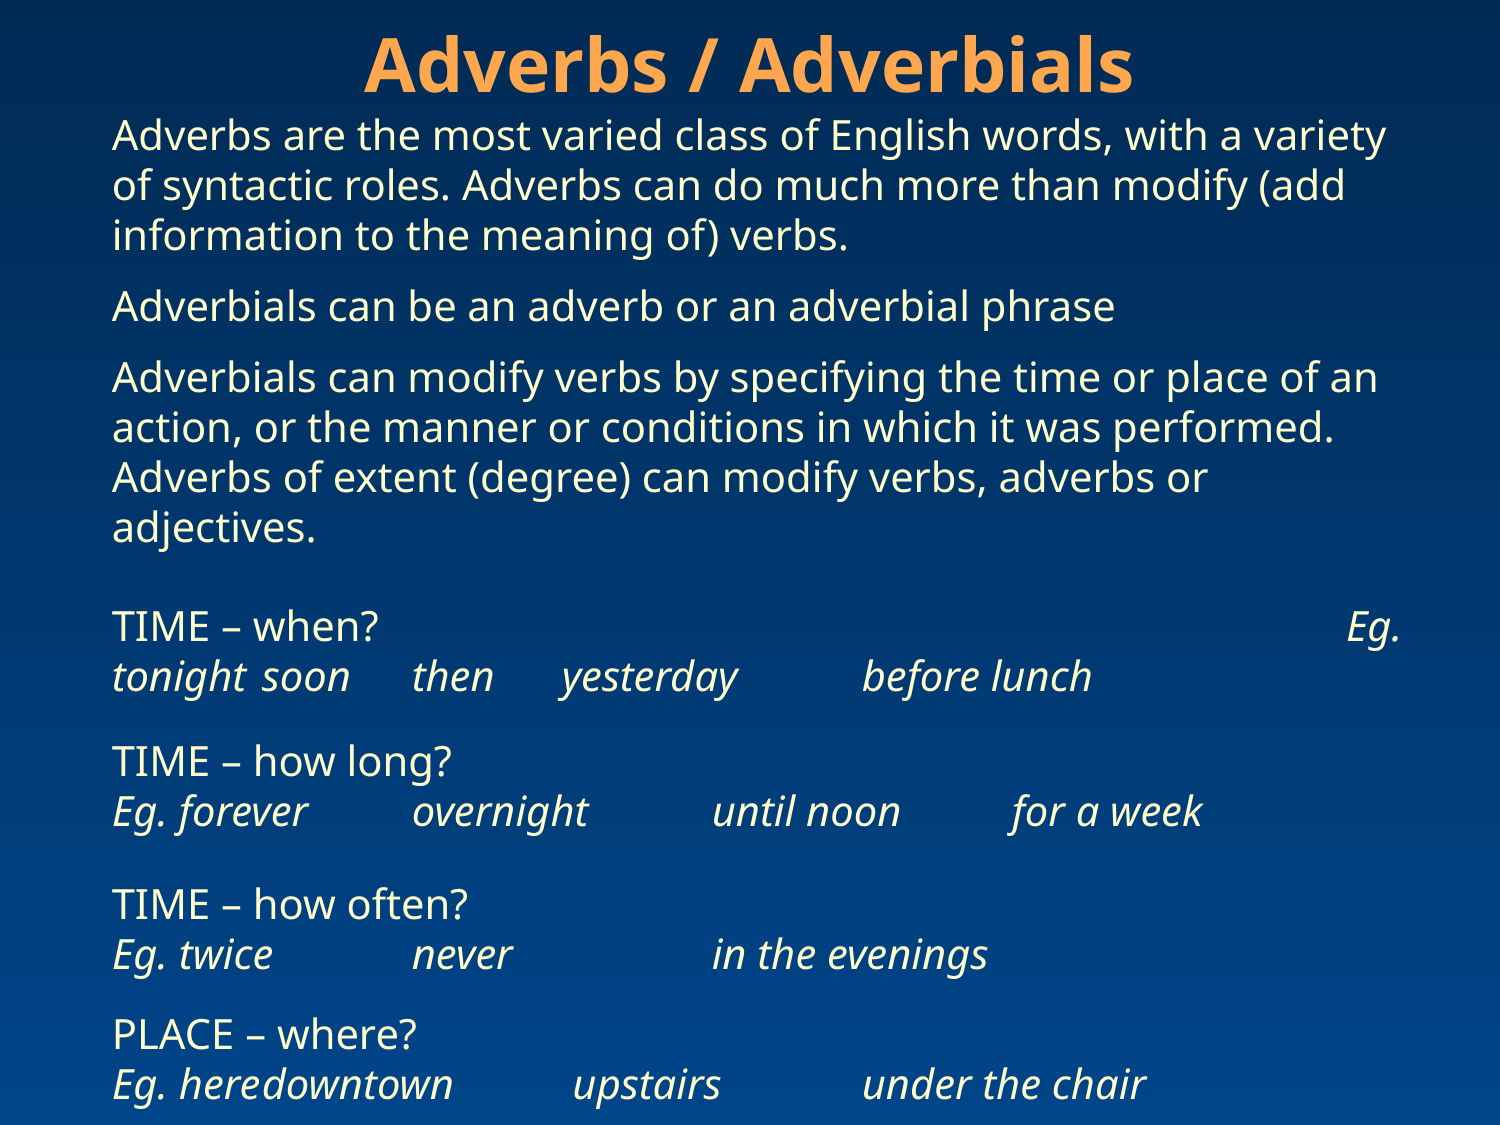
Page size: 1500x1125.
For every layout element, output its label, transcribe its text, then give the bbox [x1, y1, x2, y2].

text_box Adverbs / Adverbials [183, 0, 1317, 101]
text_box Adverbs are the most varied class of English words, with a variety of syntactic roles. Adverbs can do much more than modify (add information to the meaning of) verbs. Adverbials can be an adverb or an adverbial phrase Adverbials can modify verbs by specifying the time or place of an action, or the manner or conditions in which it was performed. Adverbs of extent (degree) can modify verbs, adverbs or adjectives. TIME – when? Eg. tonight soon then yesterday before lunch TIME – how long? Eg. forever overnight until noon for a week TIME – how often? Eg. twice never in the evenings PLACE – where? Eg. here downtown upstairs under the chair [97, 101, 1432, 1116]
